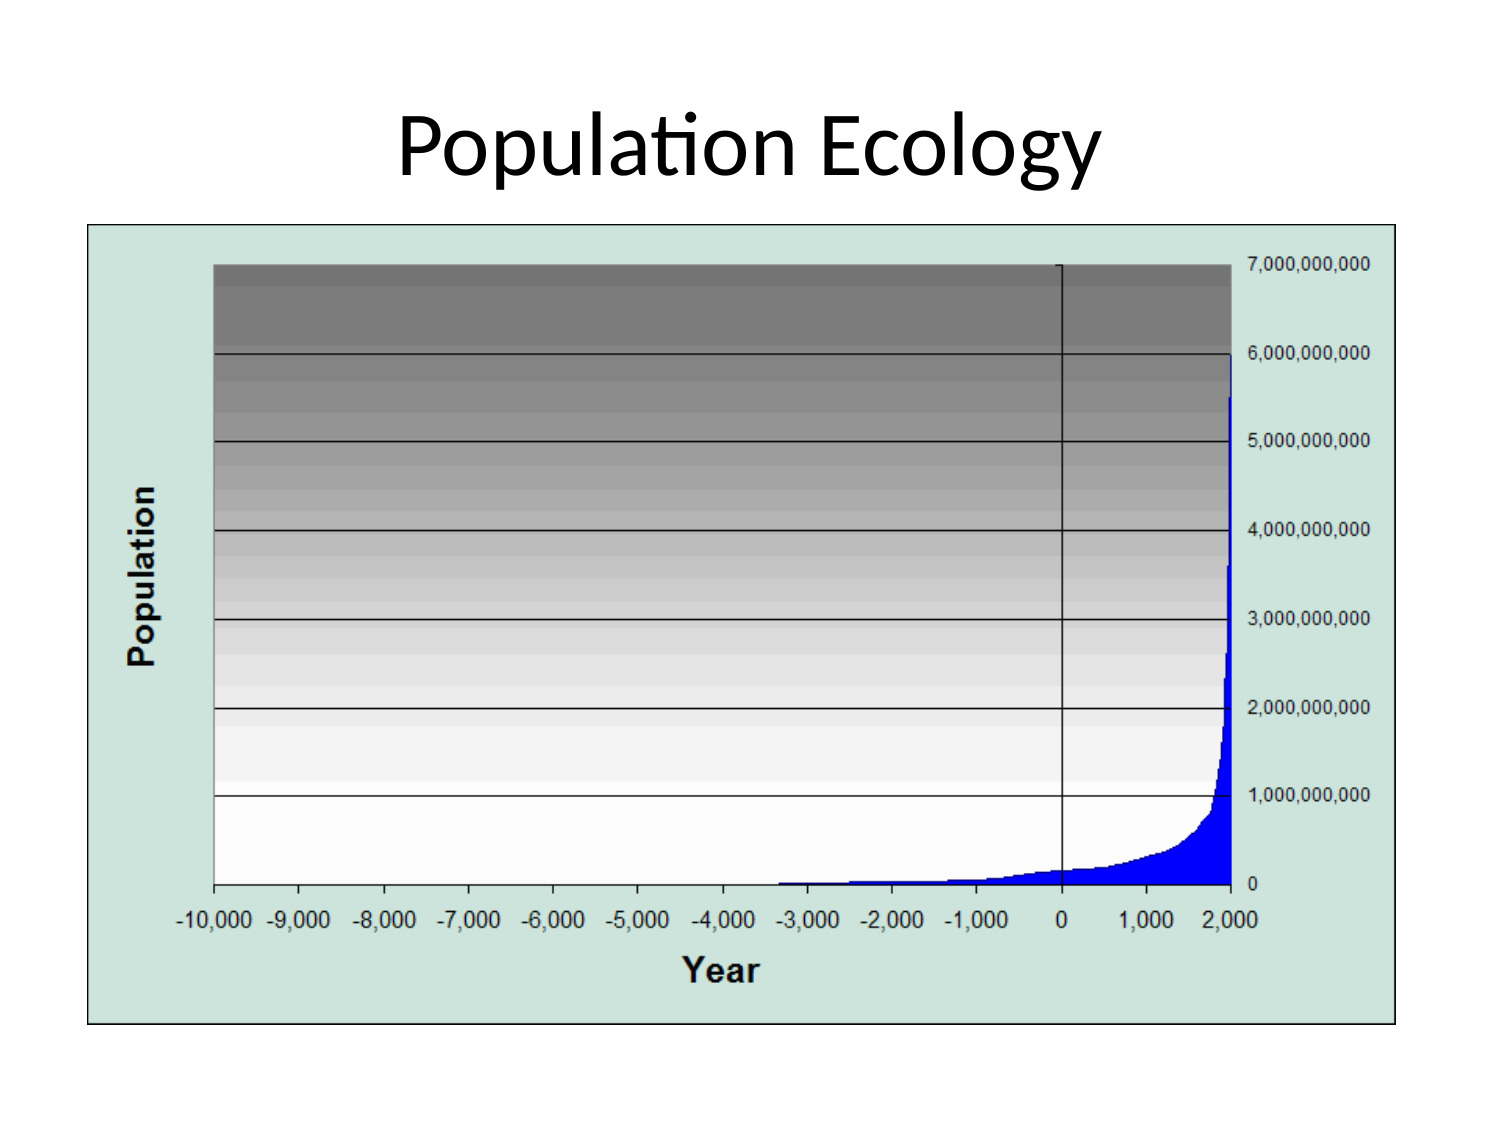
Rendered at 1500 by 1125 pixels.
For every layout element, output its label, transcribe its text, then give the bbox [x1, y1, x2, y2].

picture [87, 224, 1396, 1026]
title Population Ecology [75, 45, 1425, 233]
